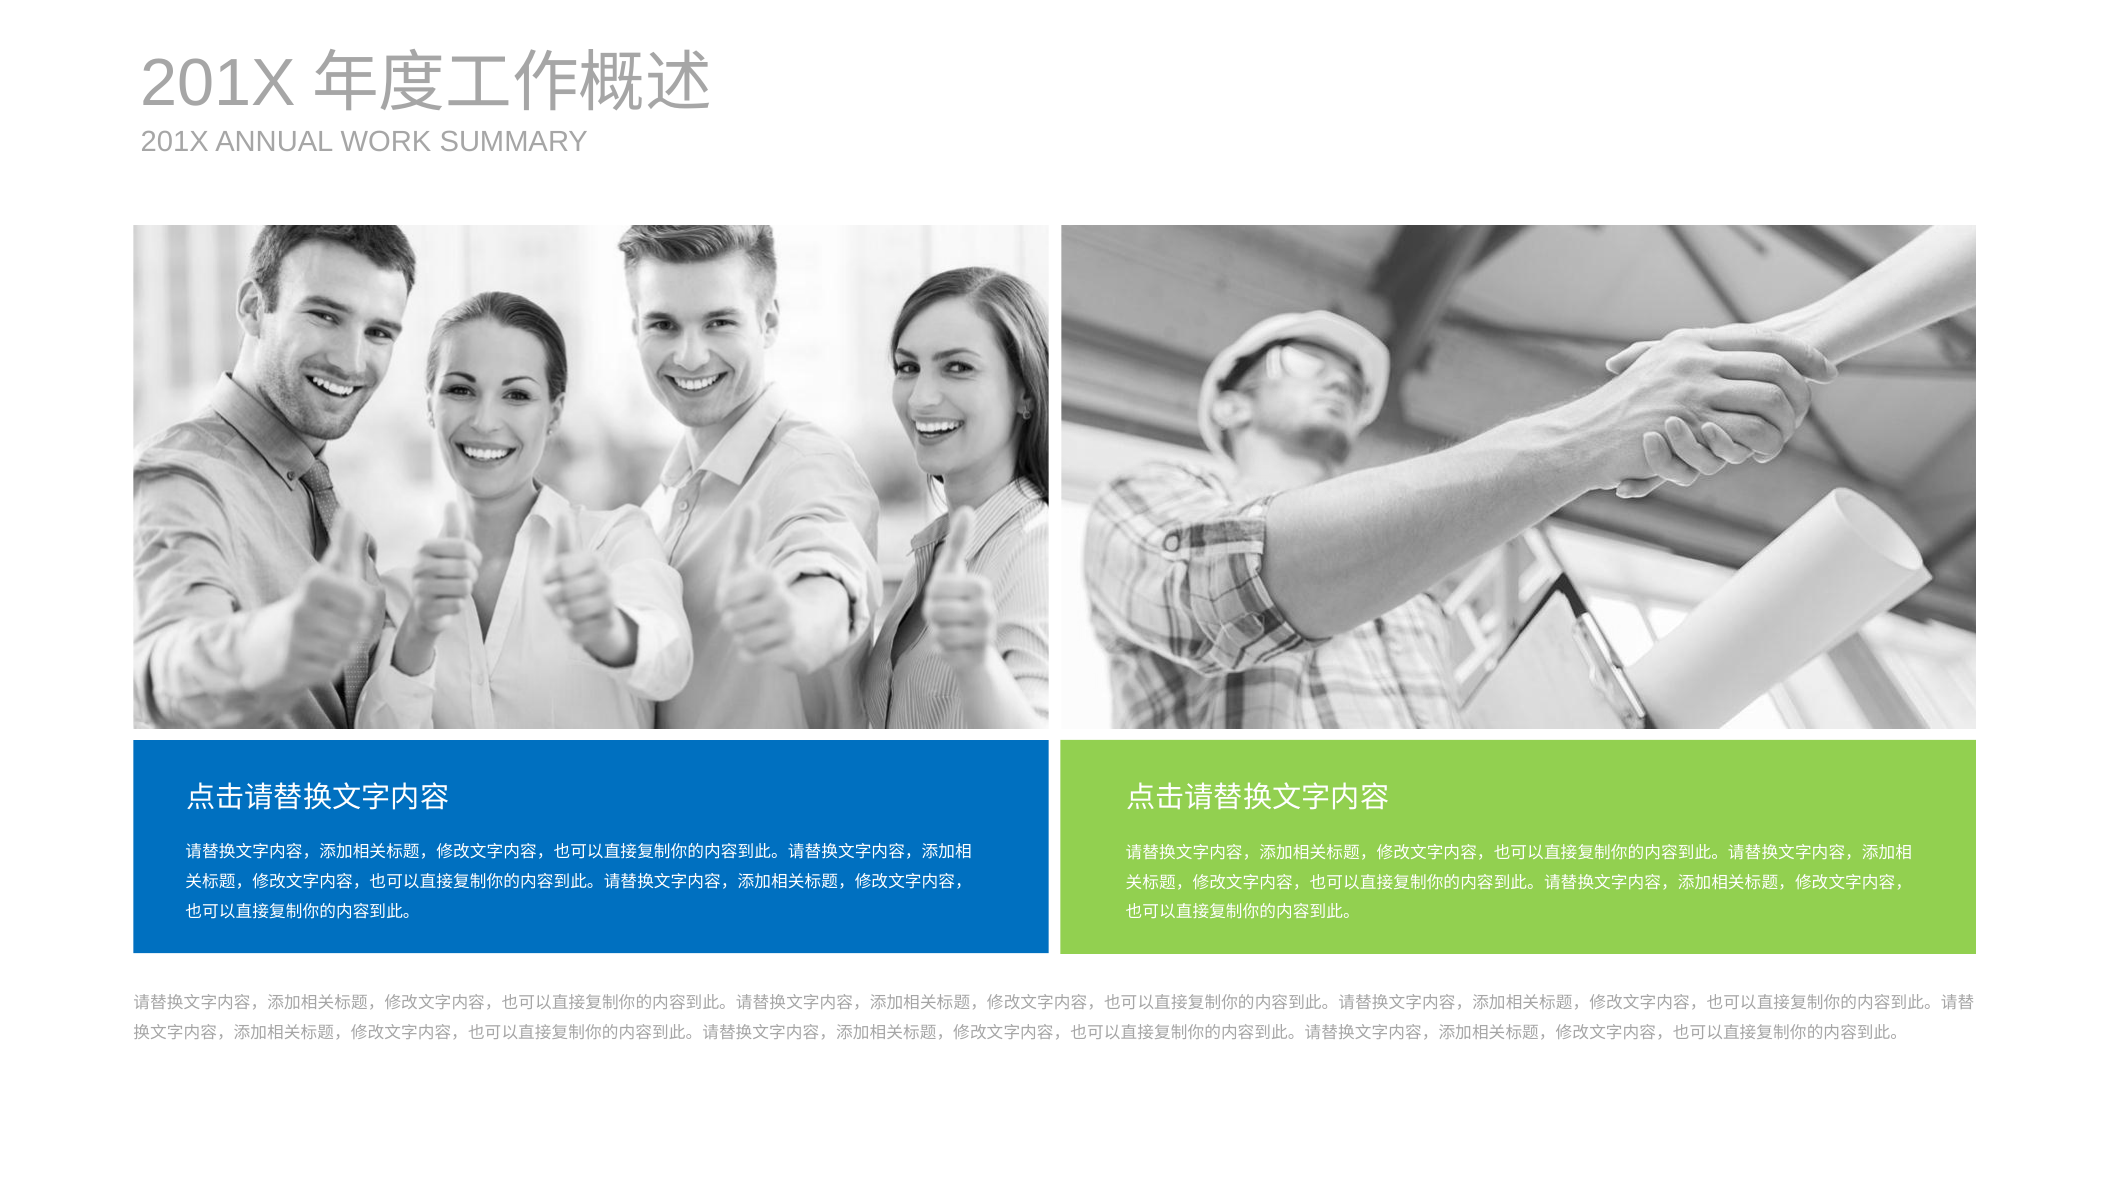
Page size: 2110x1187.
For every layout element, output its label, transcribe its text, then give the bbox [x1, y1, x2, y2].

text_box [1060, 224, 1977, 730]
text_box 请替换文字内容，添加相关标题，修改文字内容，也可以直接复制你的内容到此。请替换文字内容，添加相关标题，修改文字内容，也可以直接复制你的内容到此。请替换文字内容，添加相关标题，修改文字内容，也可以直接复制你的内容到此。 [185, 830, 989, 921]
text_box 请替换文字内容，添加相关标题，修改文字内容，也可以直接复制你的内容到此。请替换文字内容，添加相关标题，修改文字内容，也可以直接复制你的内容到此。请替换文字内容，添加相关标题，修改文字内容，也可以直接复制你的内容到此。请替换文字内容，添加相关标题，修改文字内容，也可以直接复制你的内容到此。请替换文字内容，添加相关标题，修改文字内容，也可以直接复制你的内容到此。请替换文字内容，添加相关标题，修改文字内容，也可以直接复制你的内容到此。 [133, 981, 1976, 1042]
text_box 点击请替换文字内容 [186, 777, 450, 814]
text_box 点击请替换文字内容 [1126, 778, 1390, 814]
text_box [132, 224, 1050, 730]
text_box [1059, 739, 1977, 955]
text_box [132, 739, 1050, 954]
text_box 201X ANNUAL WORK SUMMARY [140, 122, 602, 158]
text_box 201X年度工作概述 [140, 38, 789, 119]
text_box 请替换文字内容，添加相关标题，修改文字内容，也可以直接复制你的内容到此。请替换文字内容，添加相关标题，修改文字内容，也可以直接复制你的内容到此。请替换文字内容，添加相关标题，修改文字内容，也可以直接复制你的内容到此。 [1125, 831, 1929, 922]
